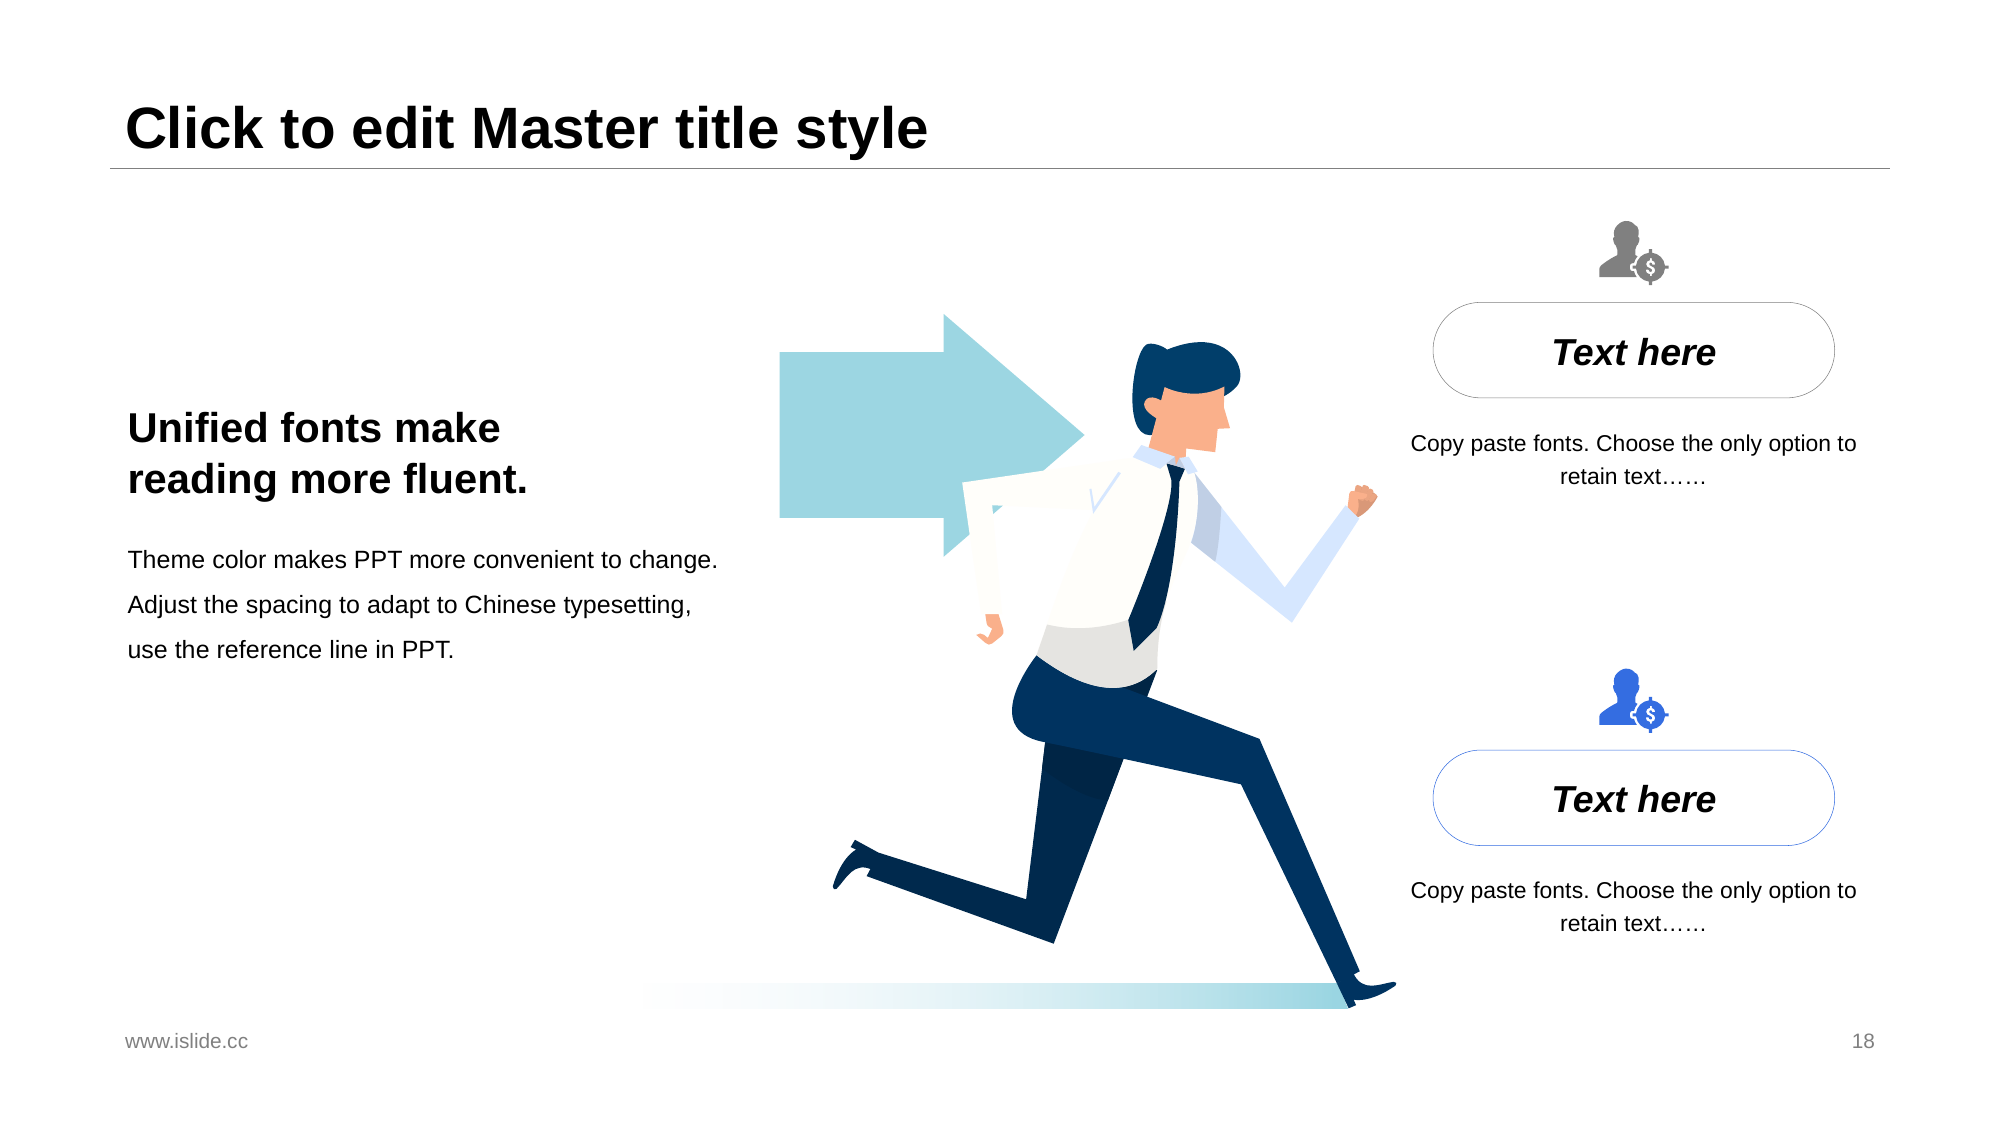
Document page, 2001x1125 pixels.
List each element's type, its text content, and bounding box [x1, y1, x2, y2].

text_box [112, 220, 1891, 1009]
slide_number 18 [1412, 1023, 1890, 1058]
title Click to edit Master title style [109, 0, 1890, 169]
footer www.islide.cc [109, 1023, 790, 1058]
